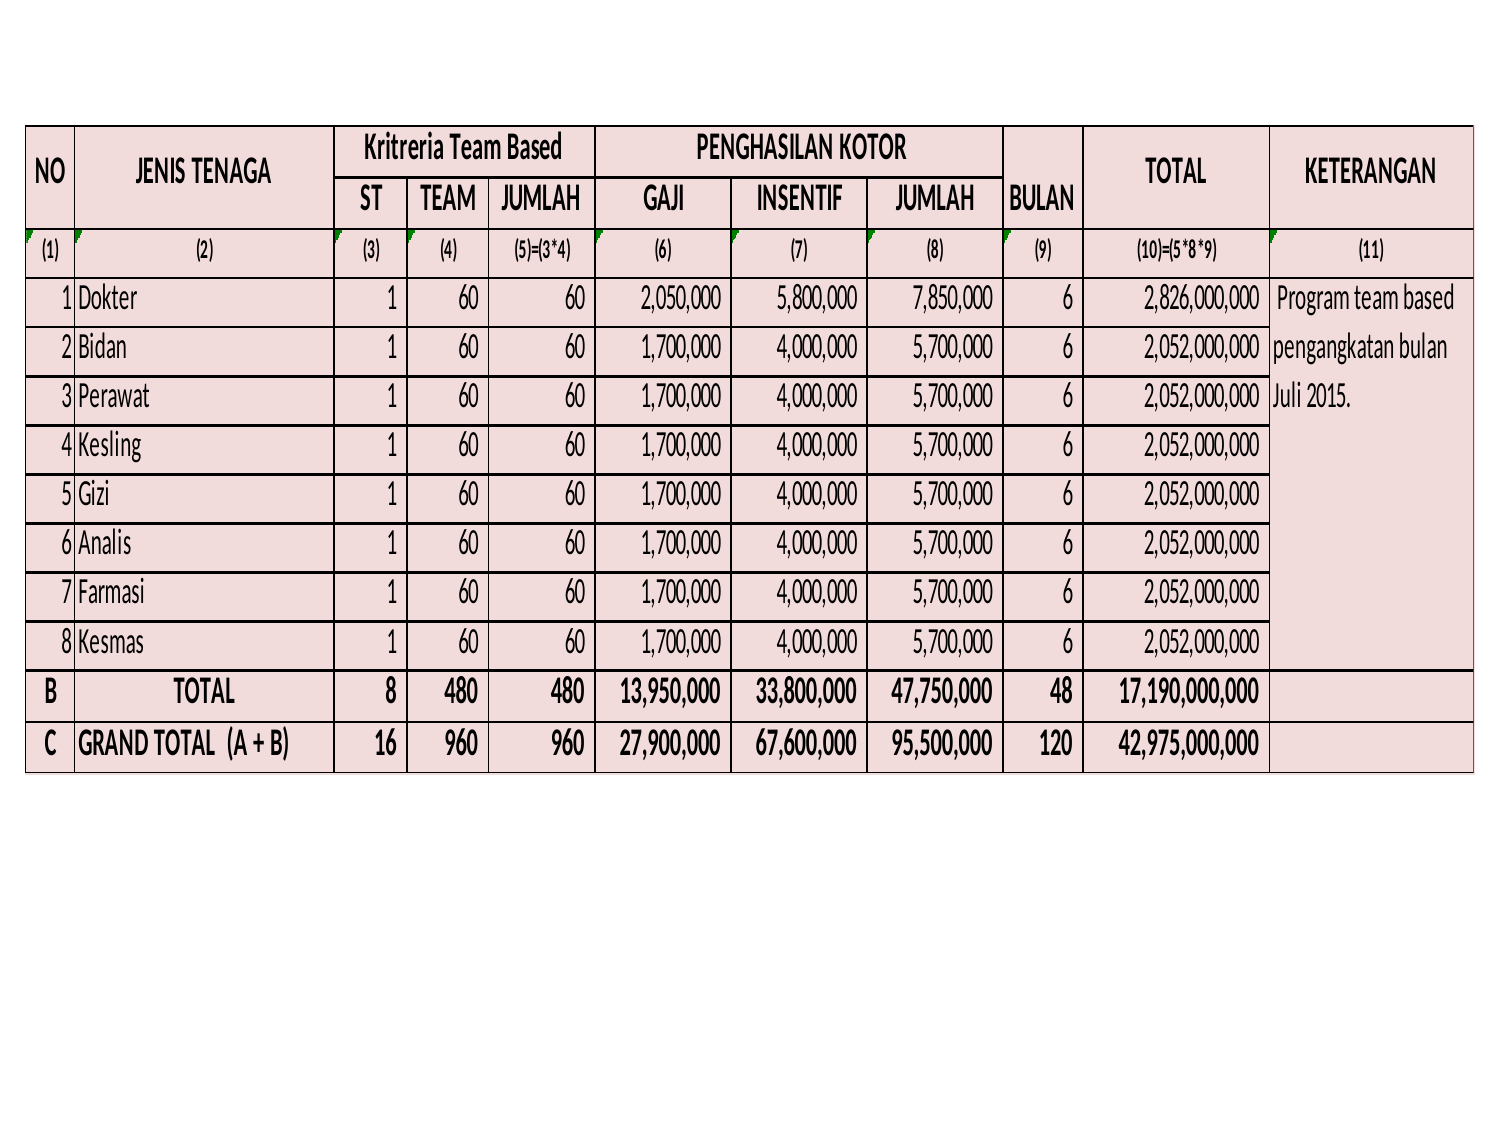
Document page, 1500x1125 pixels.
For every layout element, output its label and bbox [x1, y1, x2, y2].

text_box [24, 124, 1476, 776]
